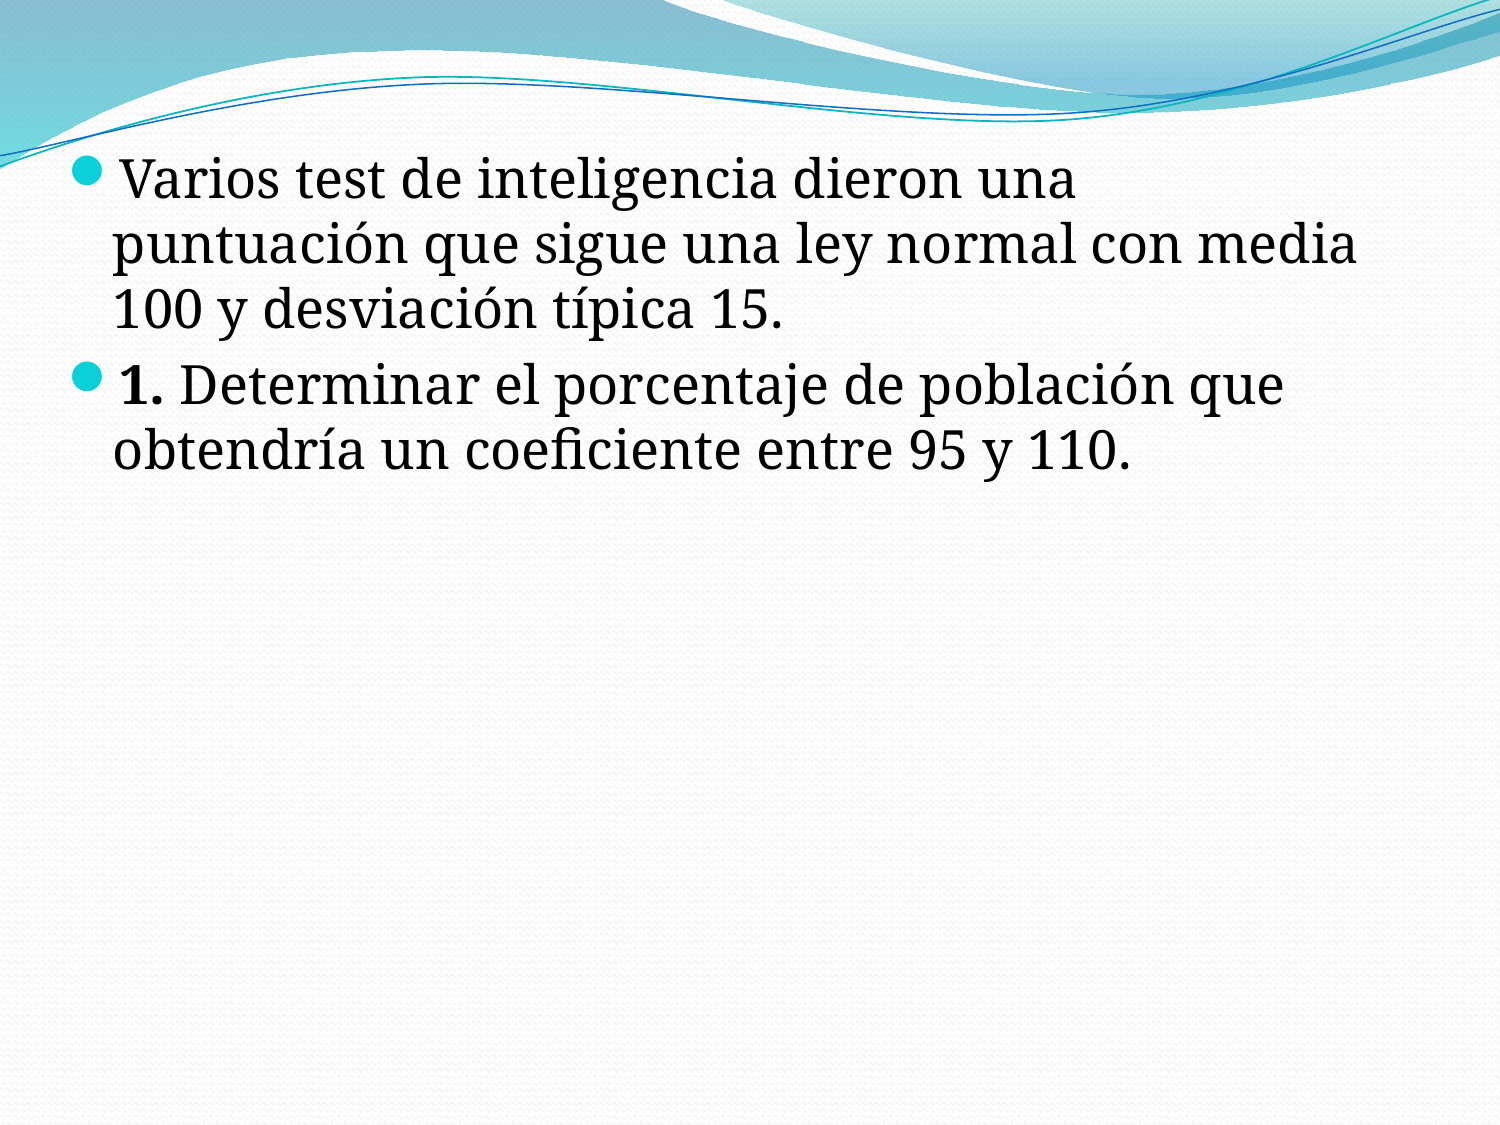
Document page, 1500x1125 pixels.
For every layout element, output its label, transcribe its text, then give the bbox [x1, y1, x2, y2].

list Varios test de inteligencia dieron una puntuación que sigue una ley normal con media 100 y desviación típica 15. 1. Determinar el porcentaje de población que obtendría un coeficiente entre 95 y 110. [53, 137, 1404, 858]
